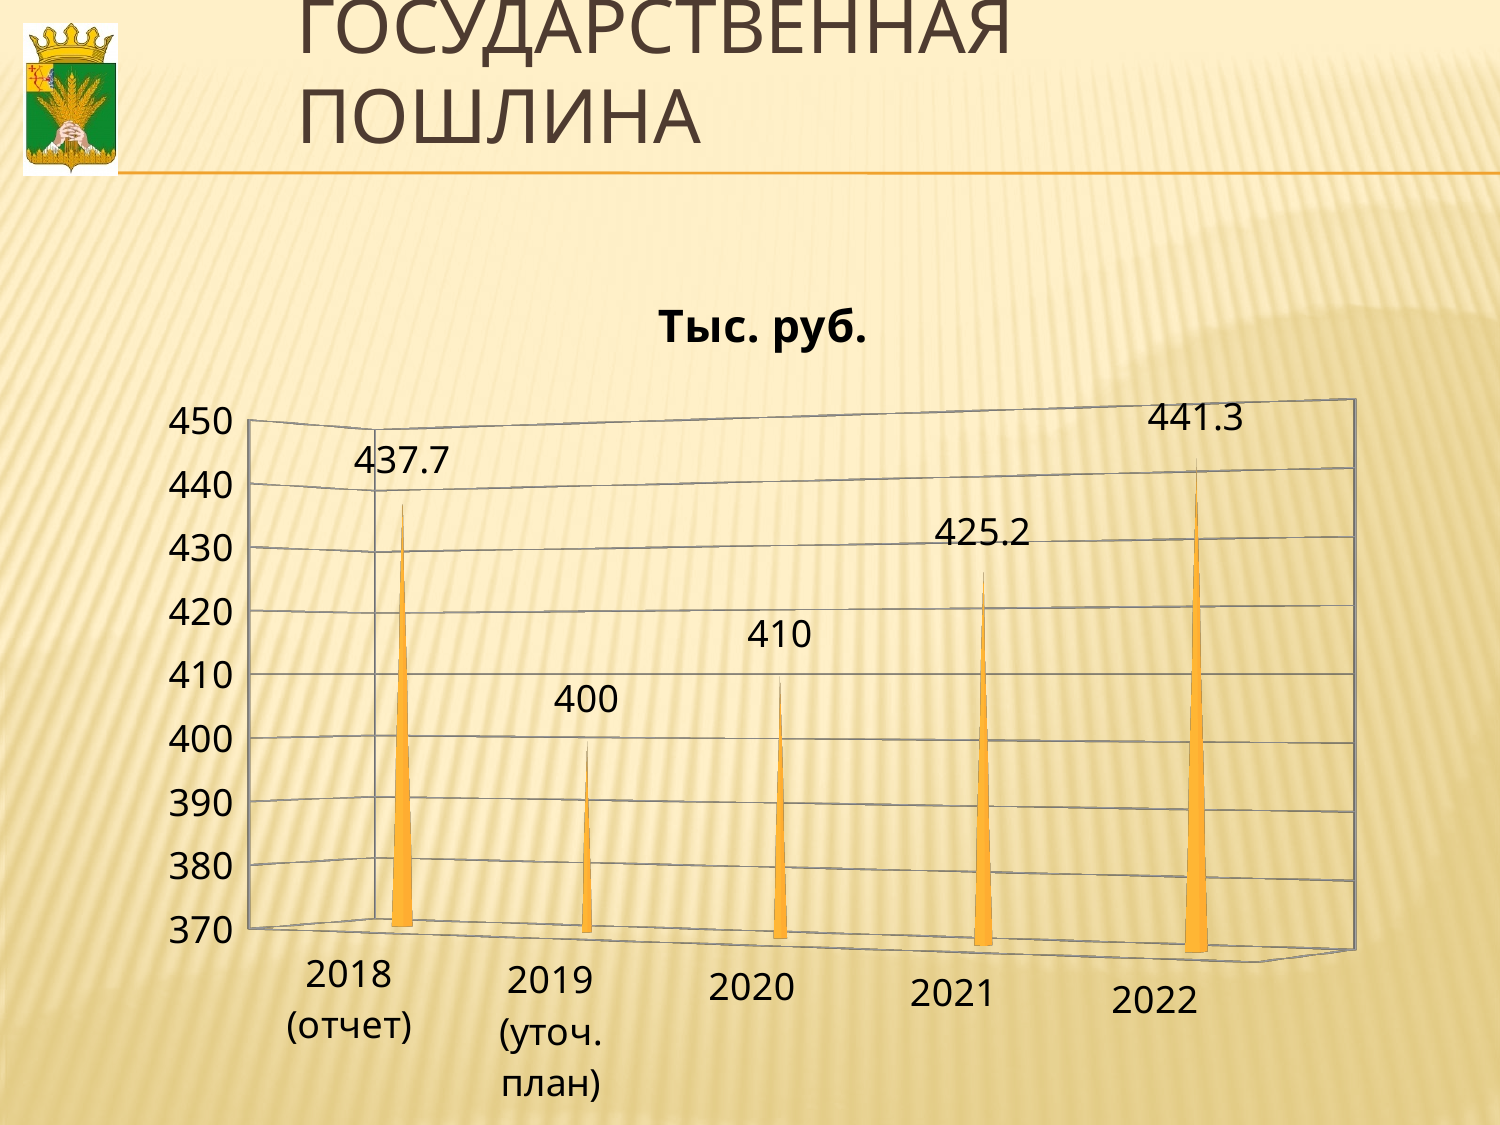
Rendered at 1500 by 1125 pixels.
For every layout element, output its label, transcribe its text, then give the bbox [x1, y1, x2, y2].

title Государственная пошлина [281, 0, 1368, 138]
chart [49, 254, 1476, 1125]
picture [23, 23, 118, 177]
